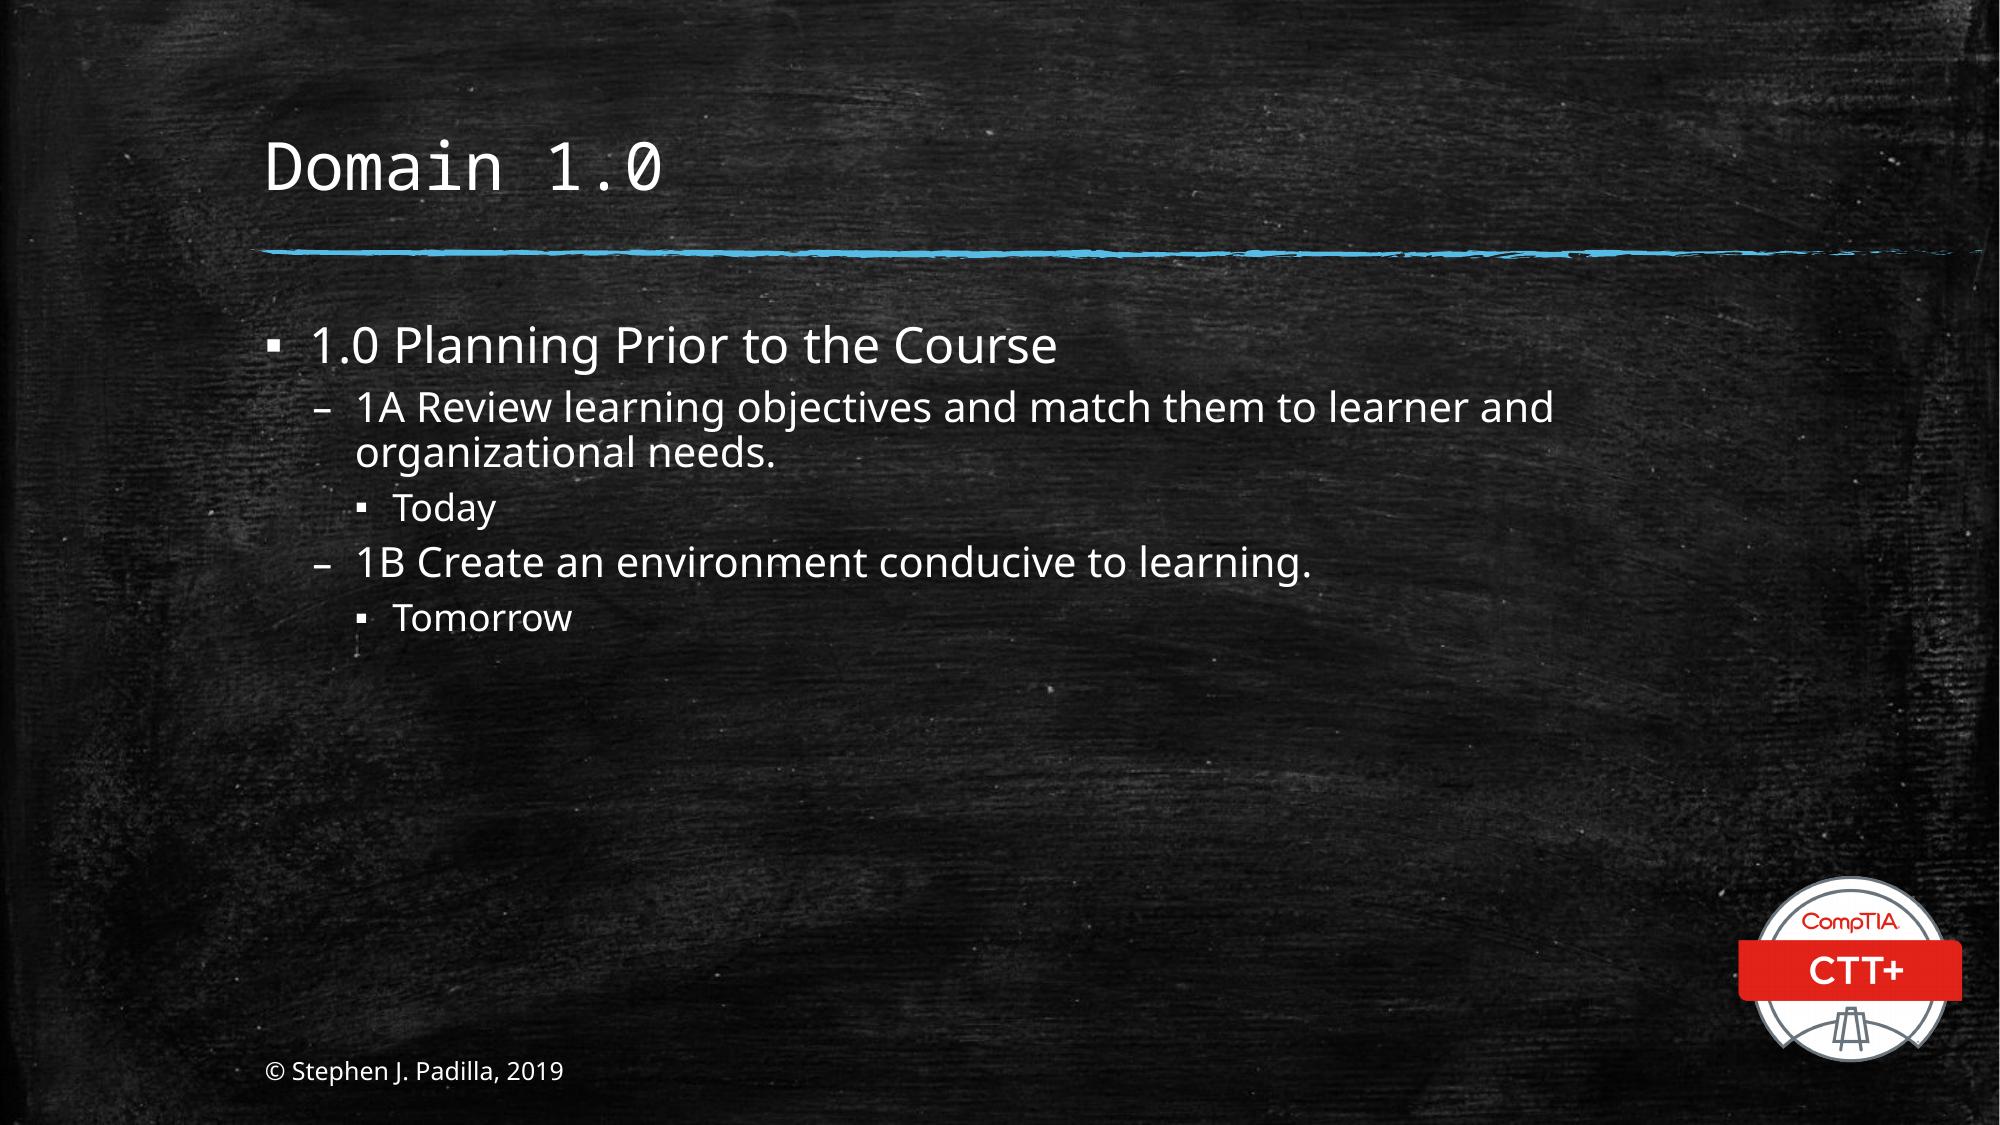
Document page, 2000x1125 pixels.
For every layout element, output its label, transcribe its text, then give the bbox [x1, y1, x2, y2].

title Domain 1.0 [249, 45, 1750, 213]
picture [1699, 824, 2000, 1125]
list 1.0 Planning Prior to the Course 1A Review learning objectives and match them to learner and organizational needs. Today 1B Create an environment conducive to learning. Tomorrow [249, 312, 1750, 1013]
footer © Stephen J. Padilla, 2019 [249, 1050, 1288, 1096]
